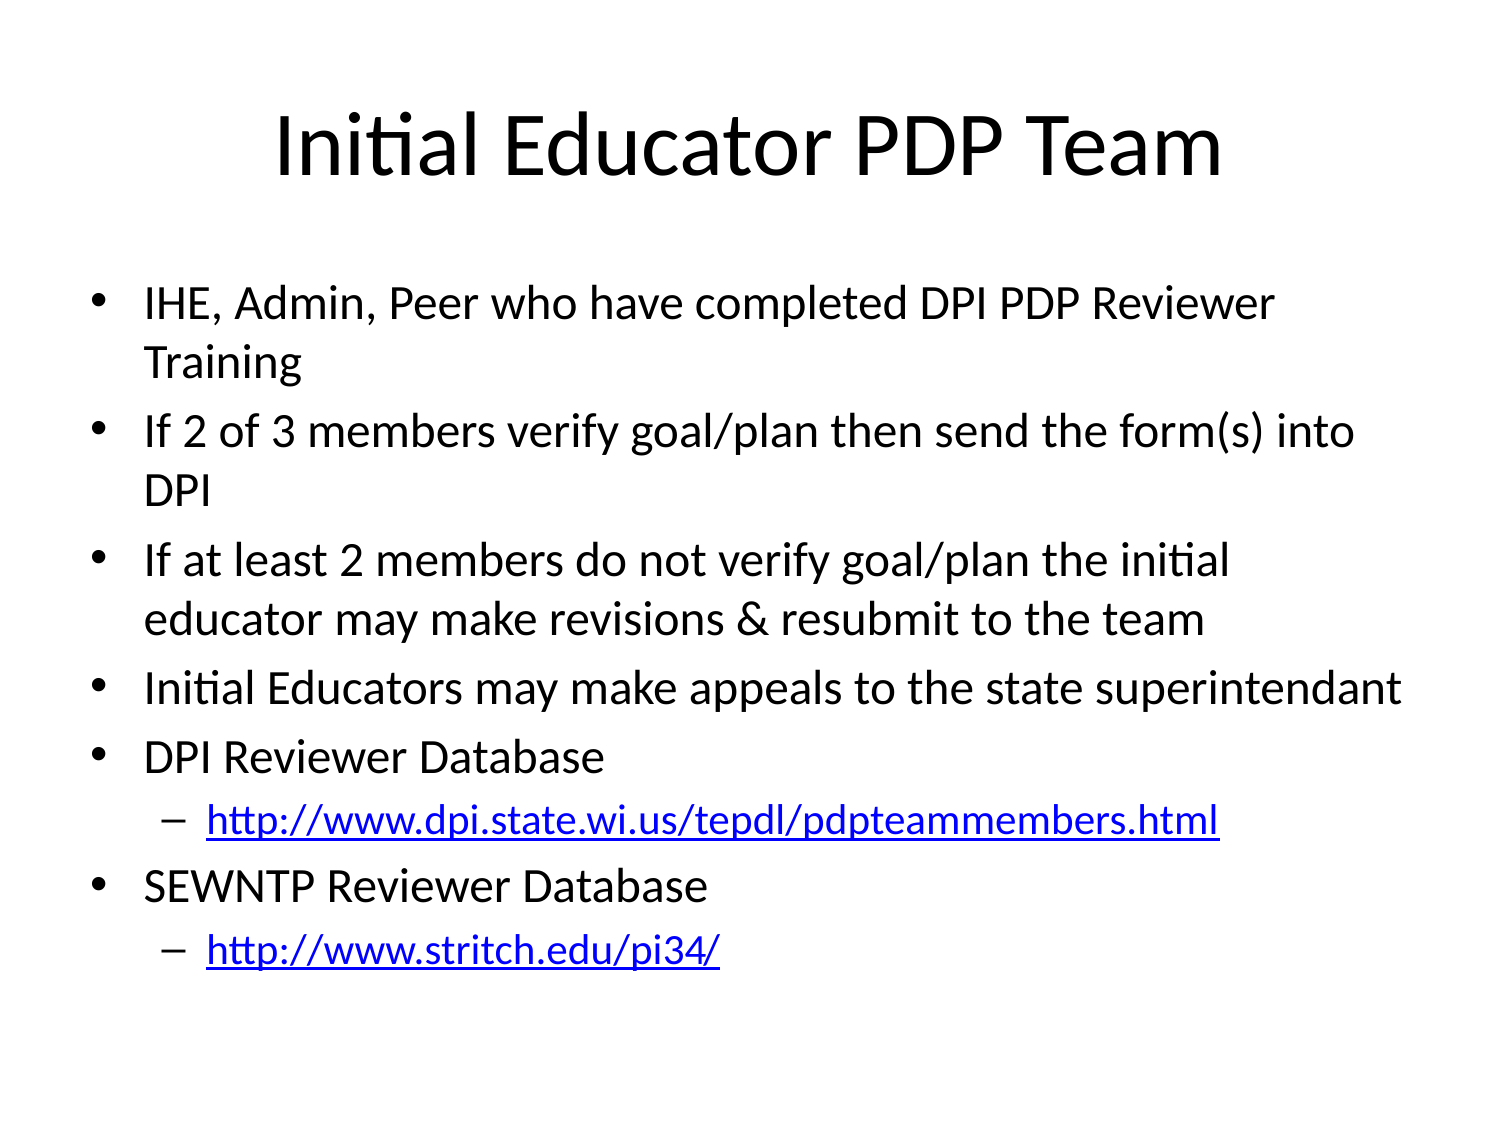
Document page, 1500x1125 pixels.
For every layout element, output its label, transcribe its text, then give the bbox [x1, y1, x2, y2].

list IHE, Admin, Peer who have completed DPI PDP Reviewer Training If 2 of 3 members verify goal/plan then send the form(s) into DPI If at least 2 members do not verify goal/plan the initial educator may make revisions & resubmit to the team Initial Educators may make appeals to the state superintendant DPI Reviewer Database http://www.dpi.state.wi.us/tepdl/pdpteammembers.html SEWNTP Reviewer Database http://www.stritch.edu/pi34/ [75, 262, 1425, 1005]
title Initial Educator PDP Team [75, 45, 1425, 233]
